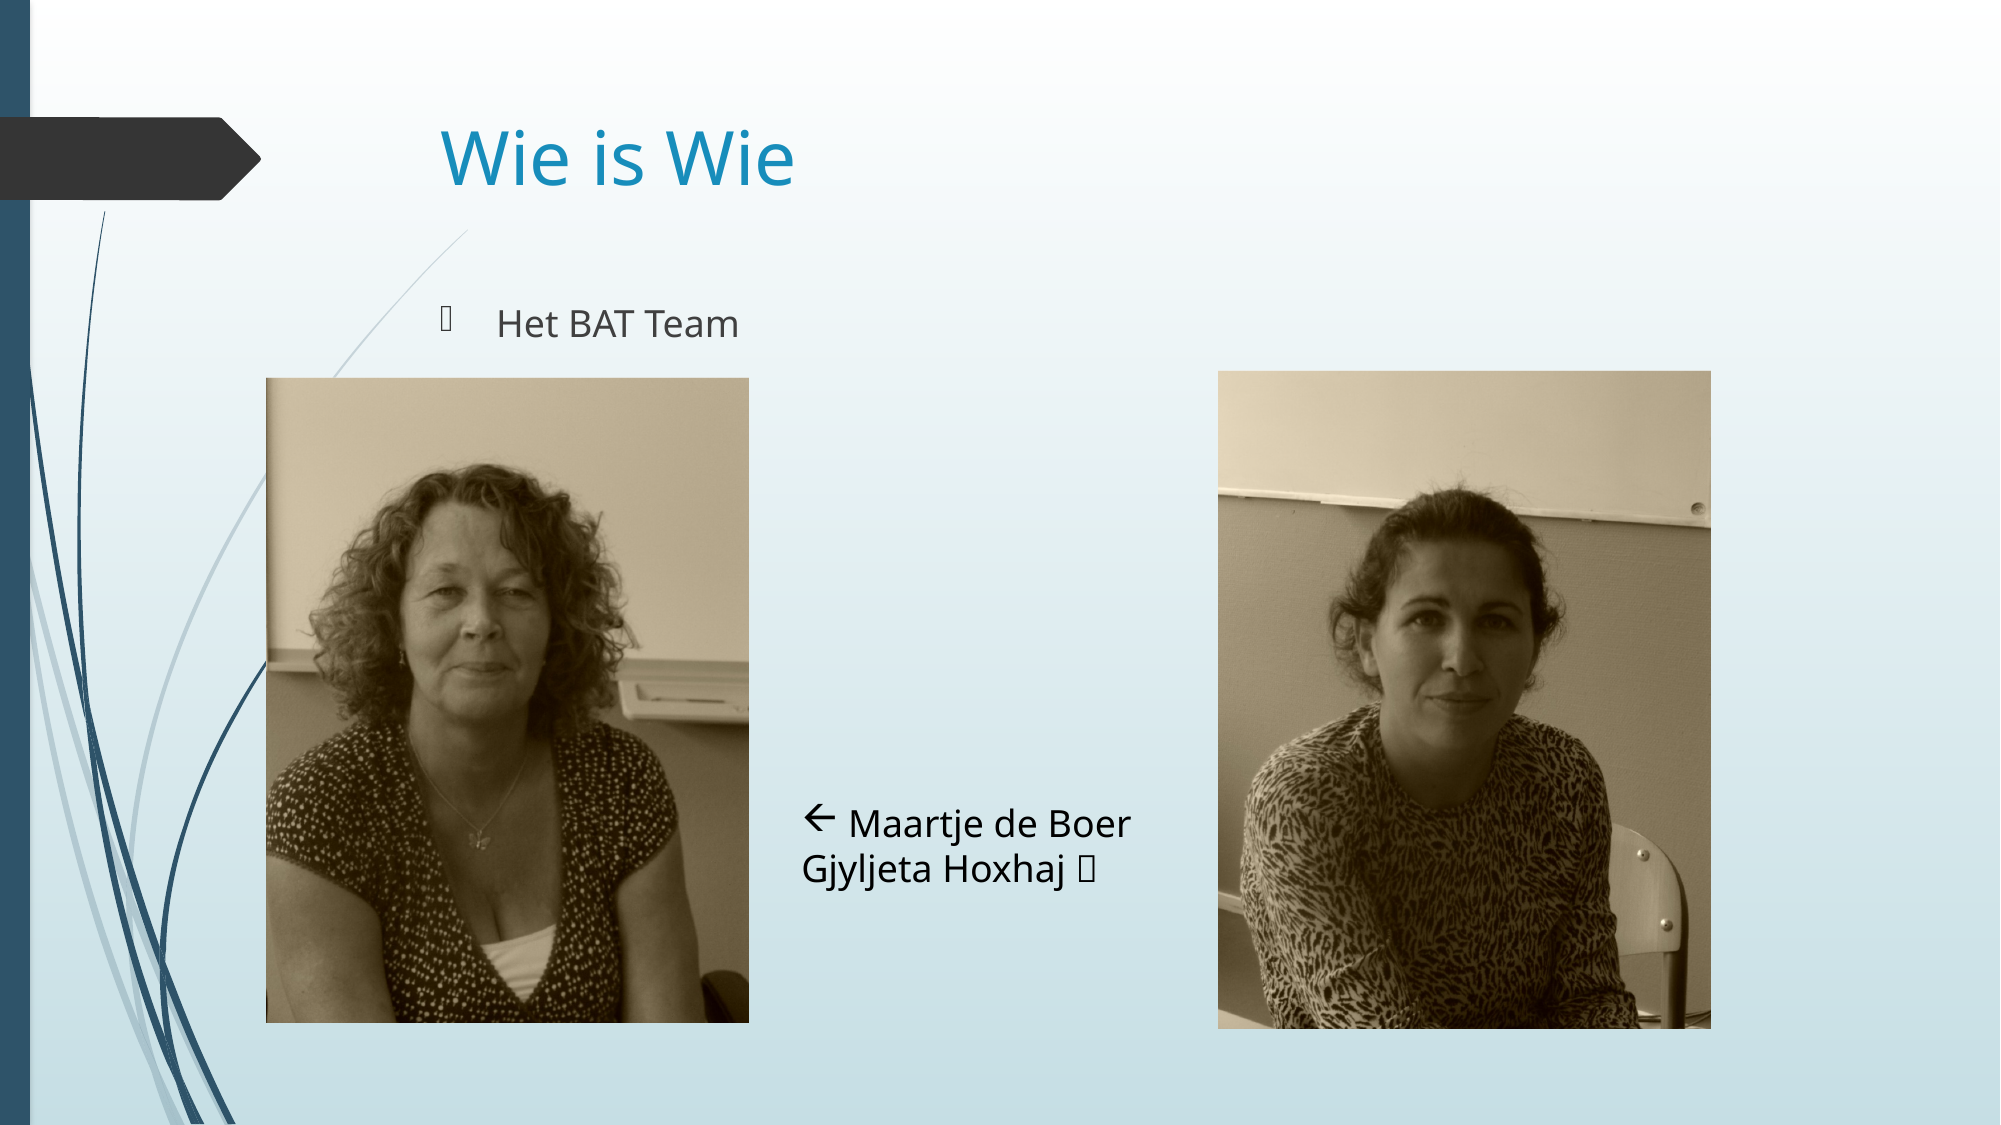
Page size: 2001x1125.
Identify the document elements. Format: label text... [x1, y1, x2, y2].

picture [1134, 371, 1793, 1028]
picture [184, 378, 830, 1022]
text_box Maartje de Boer Gjyljeta Hoxhaj  [835, 792, 1129, 898]
title Wie is Wie [425, 102, 1888, 292]
list Het BAT Team [424, 292, 1888, 912]
